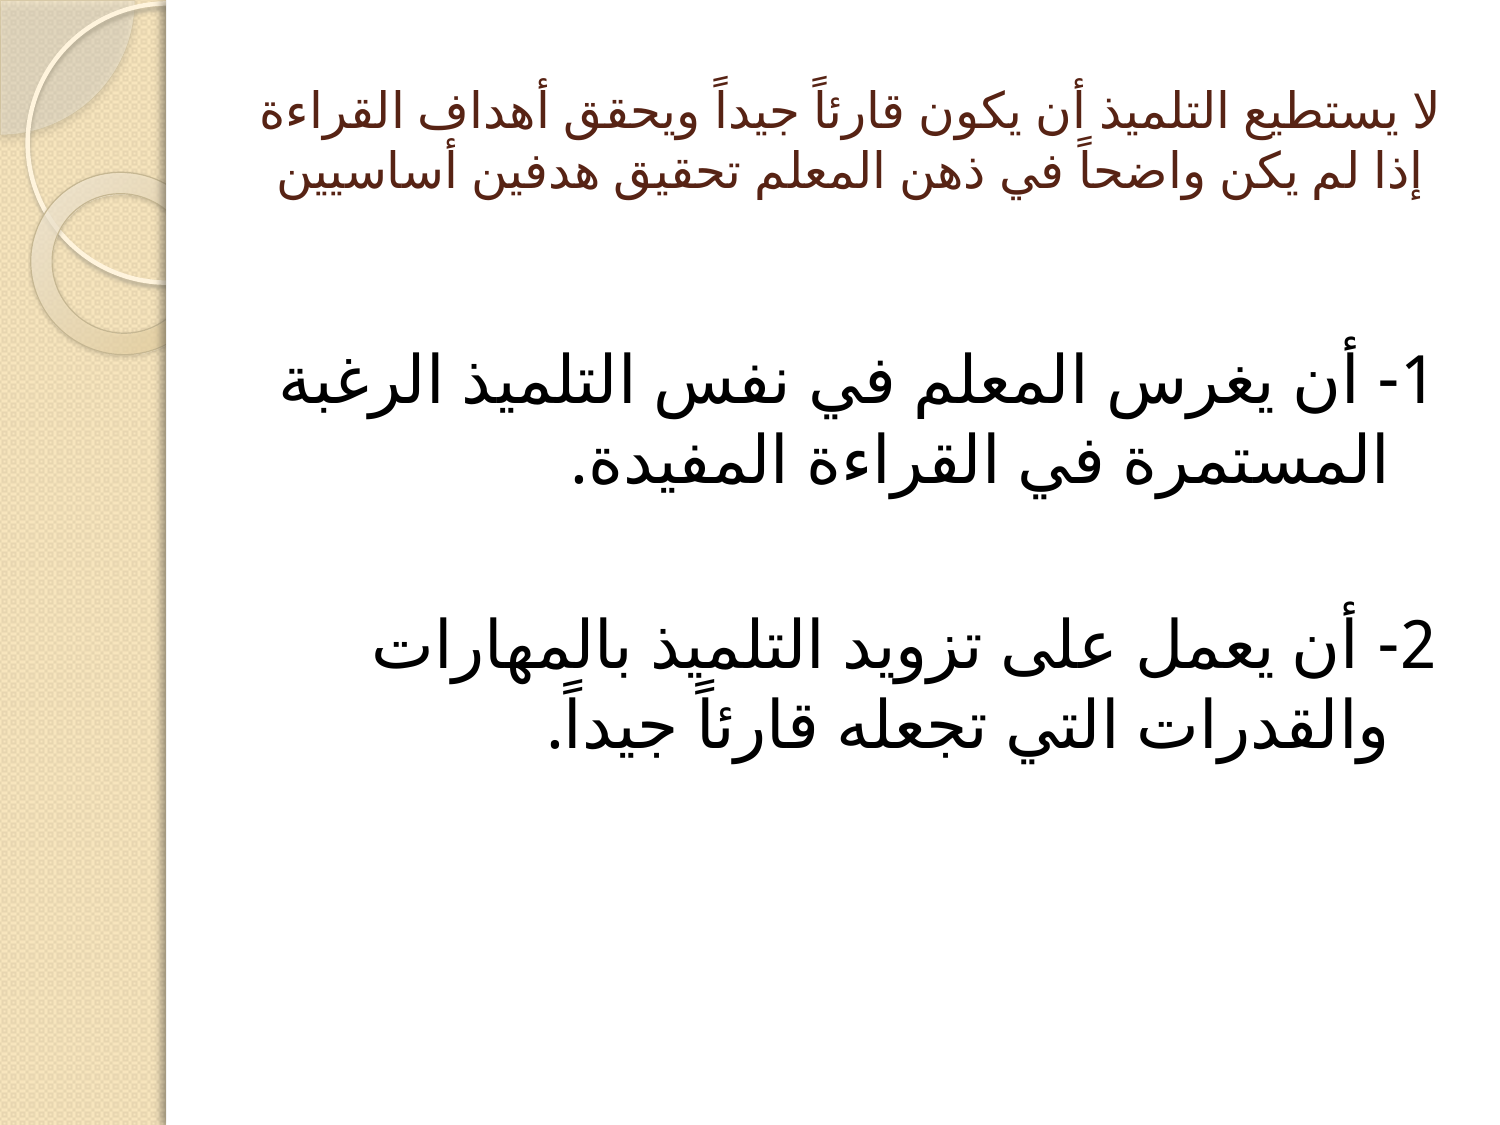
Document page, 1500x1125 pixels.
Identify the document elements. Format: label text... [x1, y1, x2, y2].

list 1- أن يغرس المعلم في نفس التلميذ الرغبة المستمرة في القراءة المفيدة. 2- أن يعمل على تزويد التلميذ بالمهارات والقدرات التي تجعله قارئاً جيداً. [235, 237, 1466, 1025]
title لا يستطيع التلميذ أن يكون قارئاً جيداً ويحقق أهداف القراءة إذا لم يكن واضحاً في ذهن المعلم تحقيق هدفين أساسيين [235, 45, 1466, 233]
